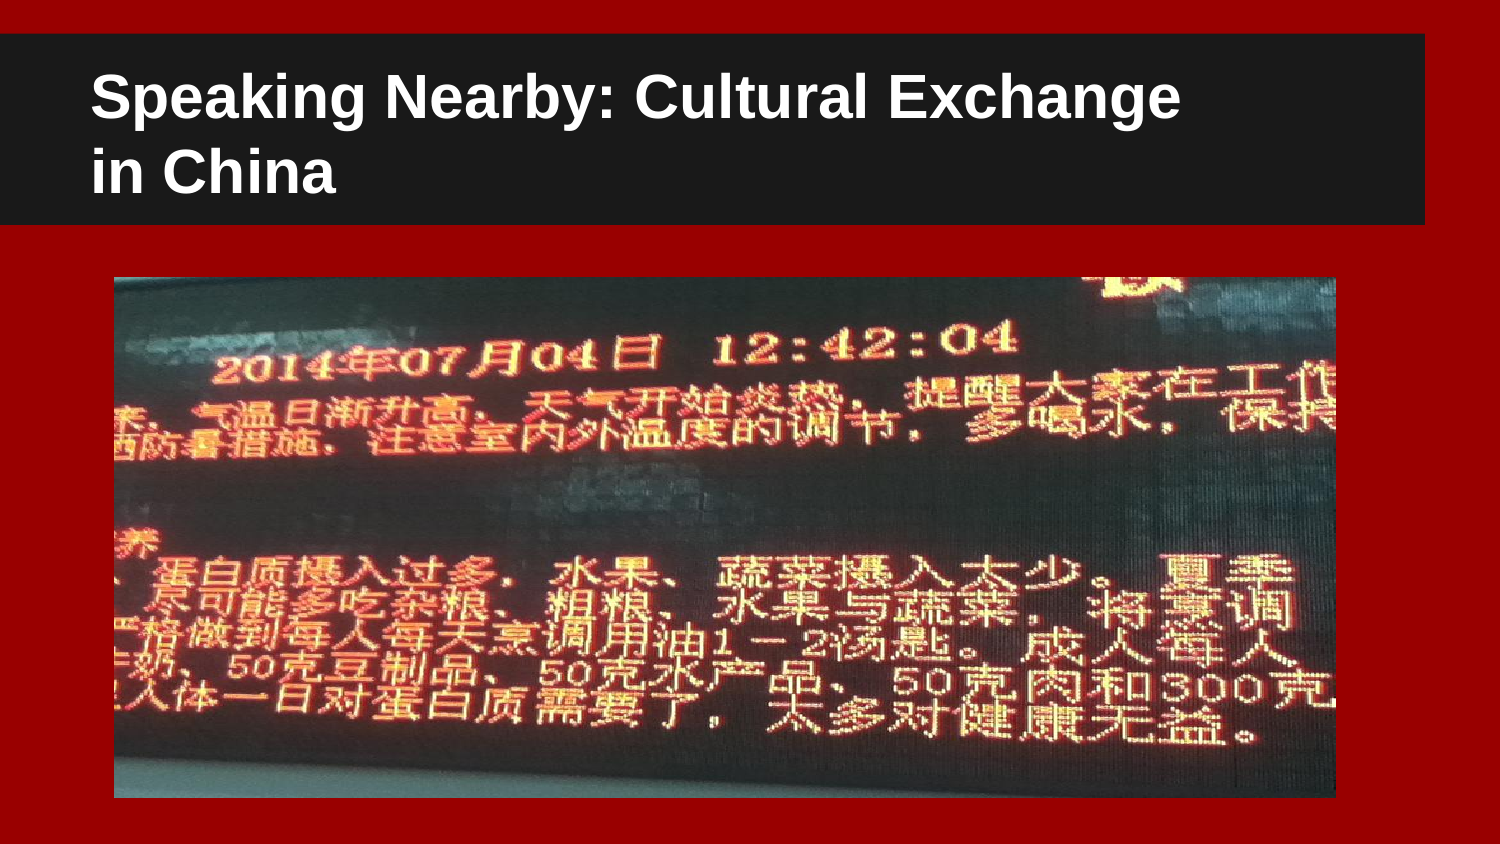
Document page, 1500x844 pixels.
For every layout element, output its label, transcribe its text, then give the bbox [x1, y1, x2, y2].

picture [114, 277, 1336, 798]
title Speaking Nearby: Cultural Exchange in China [75, 33, 1425, 221]
